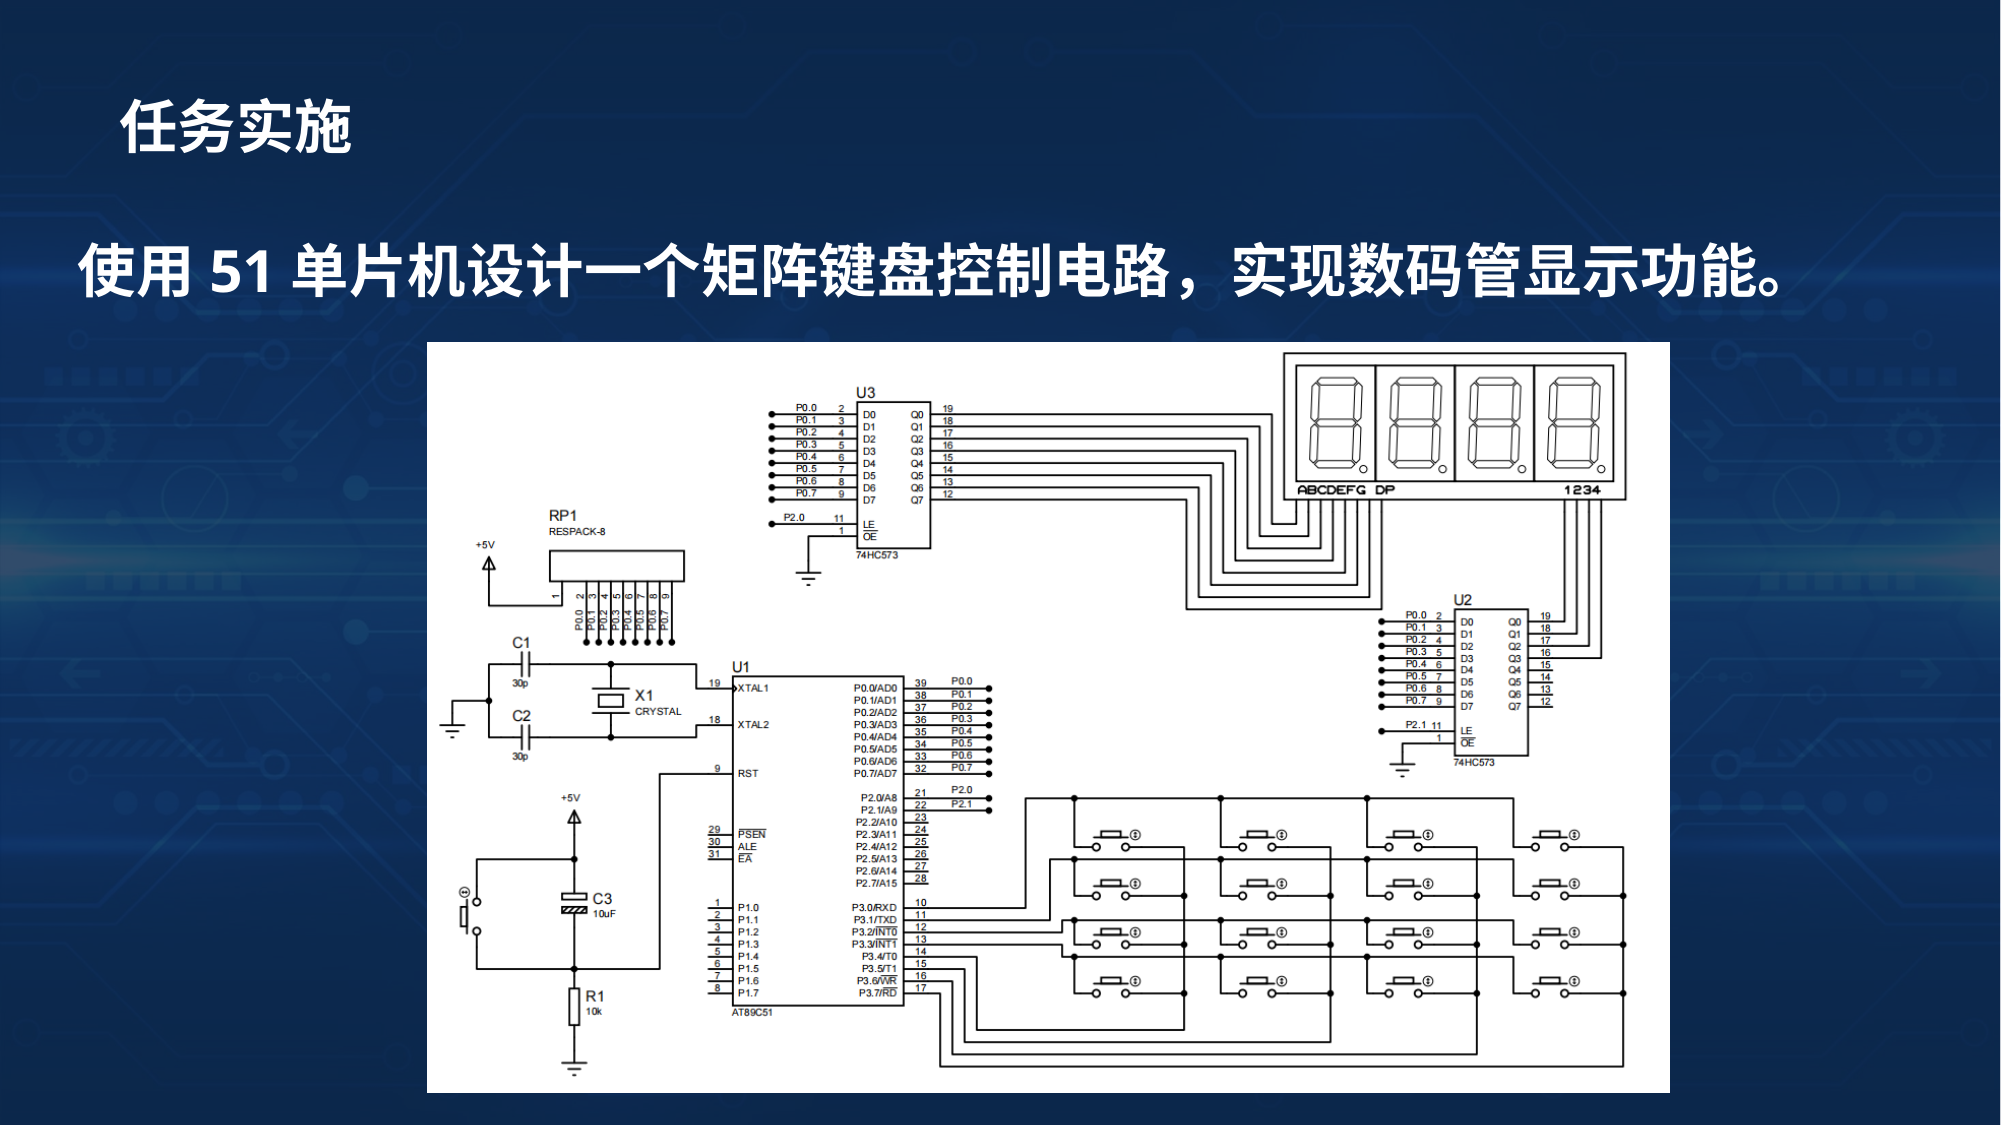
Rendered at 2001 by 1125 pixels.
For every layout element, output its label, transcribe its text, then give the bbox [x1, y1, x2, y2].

picture [426, 341, 1671, 1094]
text_box 任务实施 [104, 83, 939, 168]
text_box 使用51单片机设计一个矩阵键盘控制电路，实现数码管显示功能。 [62, 226, 1774, 312]
